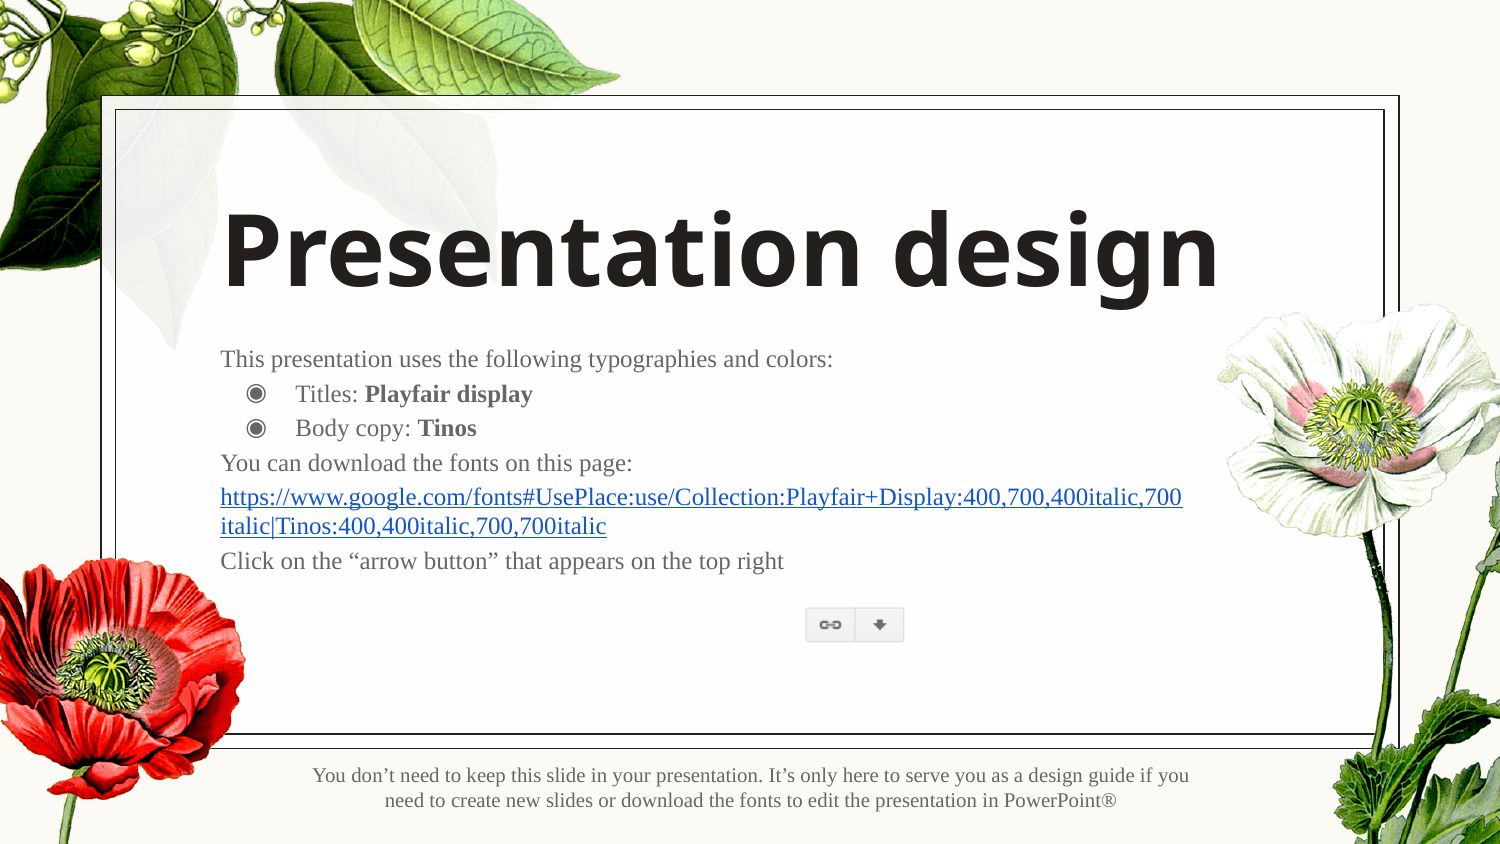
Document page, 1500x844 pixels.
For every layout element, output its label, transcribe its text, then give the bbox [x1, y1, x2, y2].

list This presentation uses the following typographies and colors: Titles: Playfair display Body copy: Tinos You can download the fonts on this page: https://www.google.com/fonts#UsePlace:use/Collection:Playfair+Display:400,700,400italic,700italic|Tinos:400,400italic,700,700italic Click on the “arrow button” that appears on the top right [205, 327, 1206, 634]
picture [0, 0, 624, 376]
picture [1213, 303, 1500, 844]
text_box You don’t need to keep this slide in your presentation. It’s only here to serve you as a design guide if you need to create new slides or download the fonts to edit the presentation in PowerPoint® [296, 746, 1206, 835]
picture [802, 603, 908, 646]
title Presentation design [205, 171, 1295, 328]
picture [0, 550, 252, 844]
